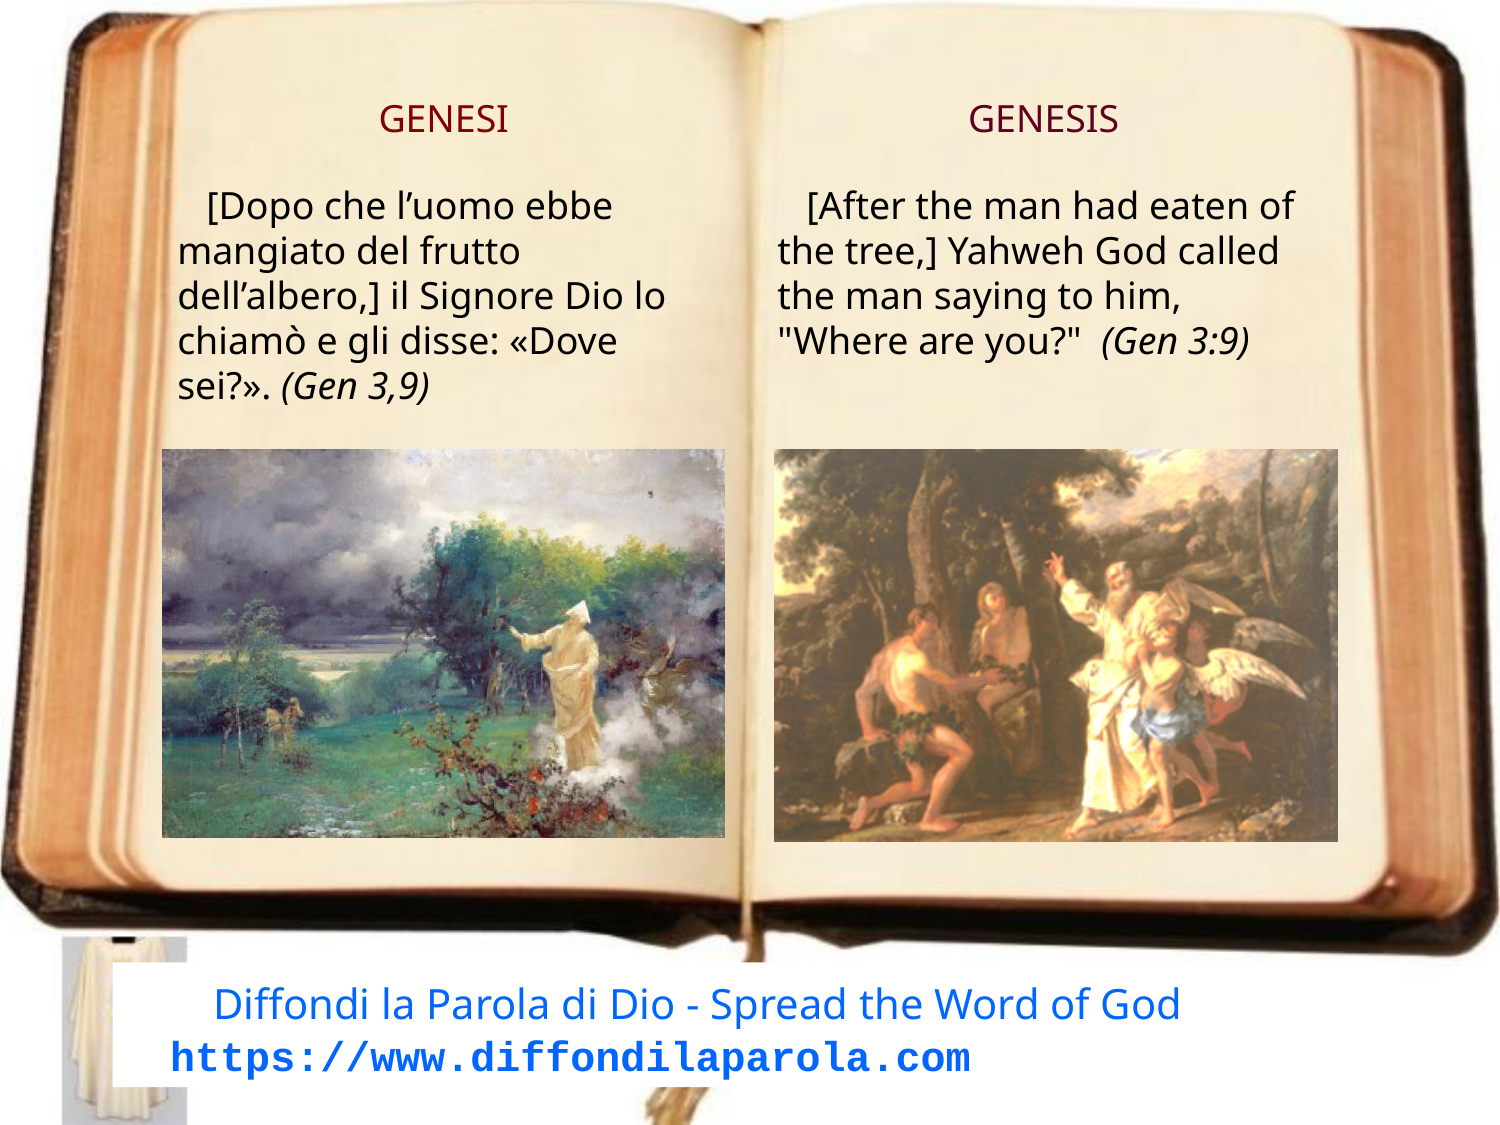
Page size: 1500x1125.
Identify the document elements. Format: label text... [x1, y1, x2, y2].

text_box [After the man had eaten of the tree,] Yahweh God called the man saying to him, "Where are you?" (Gen 3:9) [762, 174, 1338, 415]
text_box Diffondi la Parola di Dio - Spread the Word of God https://www.diffondilaparola.com [112, 962, 1363, 1088]
text_box GENESI [162, 87, 725, 148]
picture [0, 0, 1500, 1125]
text_box GENESIS [787, 87, 1300, 148]
text_box [Dopo che l’uomo ebbe mangiato del frutto dell’albero,] il Signore Dio lo chiamò e gli disse: «Dove sei?». (Gen 3,9) [162, 174, 725, 415]
